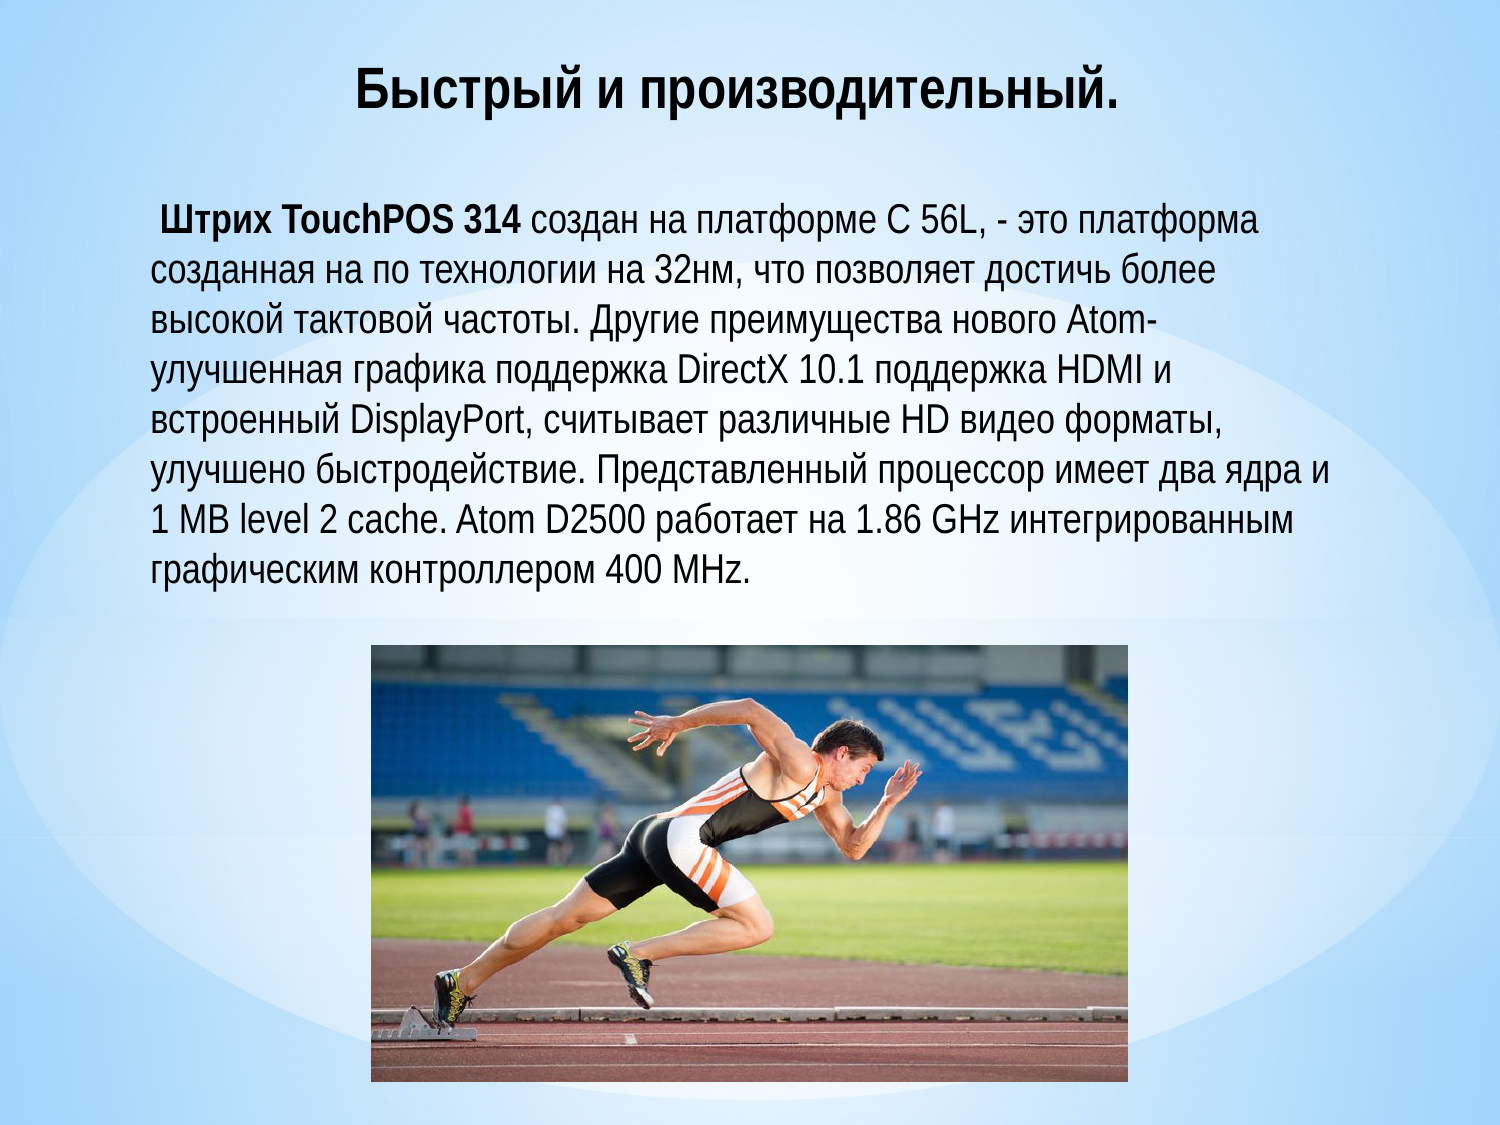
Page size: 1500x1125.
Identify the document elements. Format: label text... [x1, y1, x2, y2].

text_box Быстрый и производительный. [336, 42, 1152, 128]
text_box Штрих TouchPOS 314 создан на платформе С 56L, - это платформа созданная на по технологии на 32нм, что позволяет достичь более высокой тактовой частоты. Другие преимущества нового Atom-улучшенная графика поддержка DirectX 10.1 поддержка HDMI и встроенный DisplayPort, считывает различные HD видео форматы, улучшено быстродействие. Представленный процессор имеет два ядра и 1 MB level 2 cache. Atom D2500 работает на 1.86 GHz интегрированным графическим контроллером 400 MHz. [135, 184, 1365, 600]
picture [371, 644, 1129, 1082]
